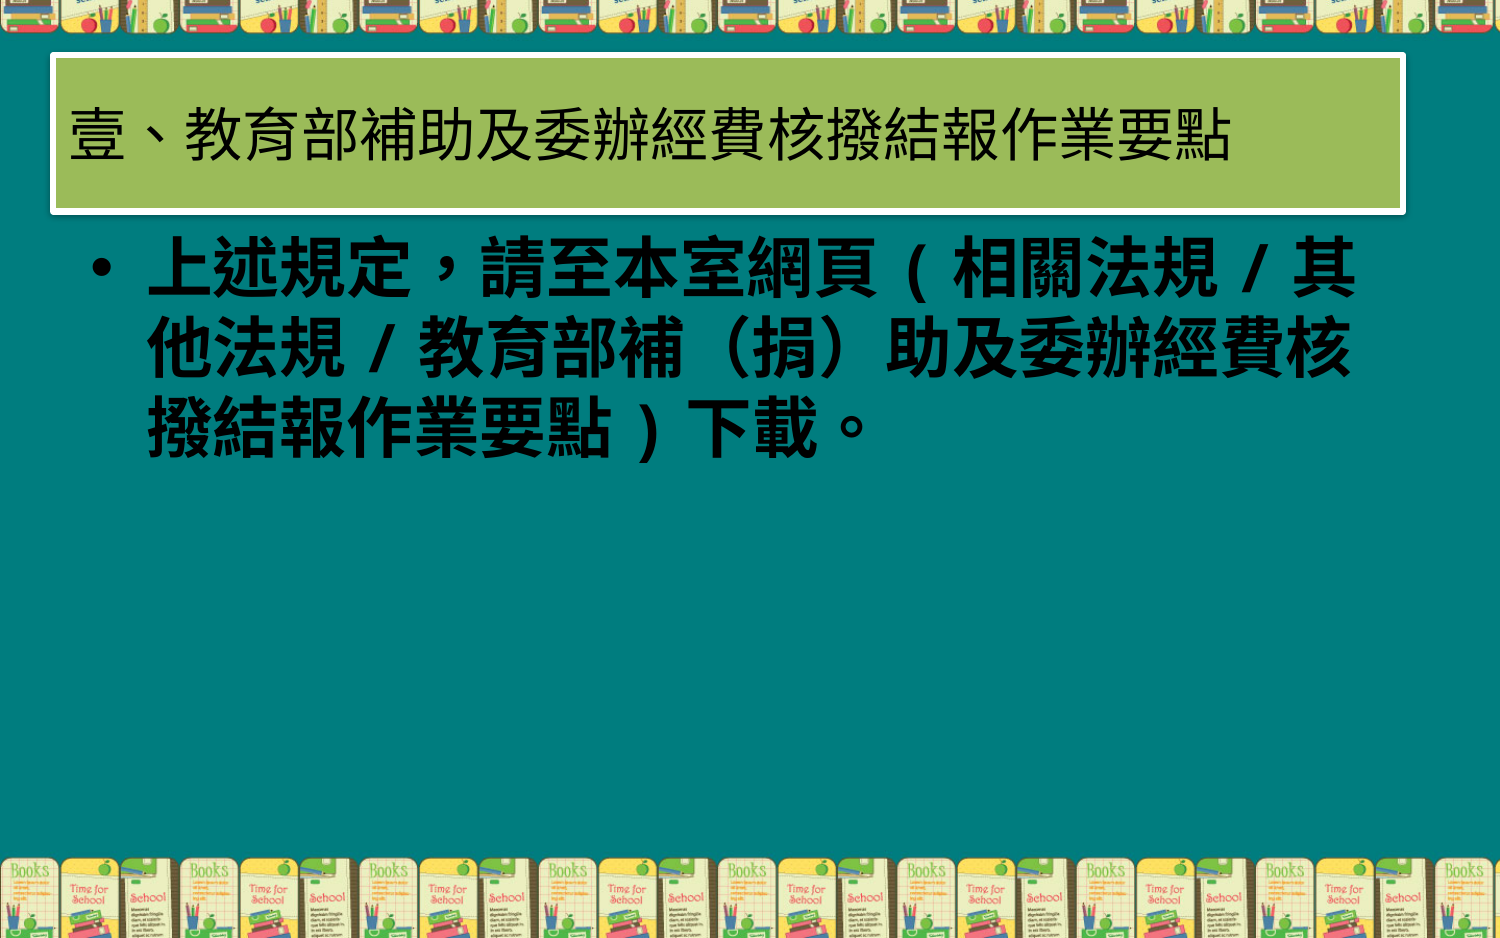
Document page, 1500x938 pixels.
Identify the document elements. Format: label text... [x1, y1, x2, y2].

picture [0, 0, 1500, 938]
list 上述規定，請至本室網頁(相關法規/其他法規/教育部補（捐）助及委辦經費核撥結報作業要點)下載。 [75, 218, 1425, 838]
title 壹、教育部補助及委辦經費核撥結報作業要點 [50, 52, 1406, 215]
